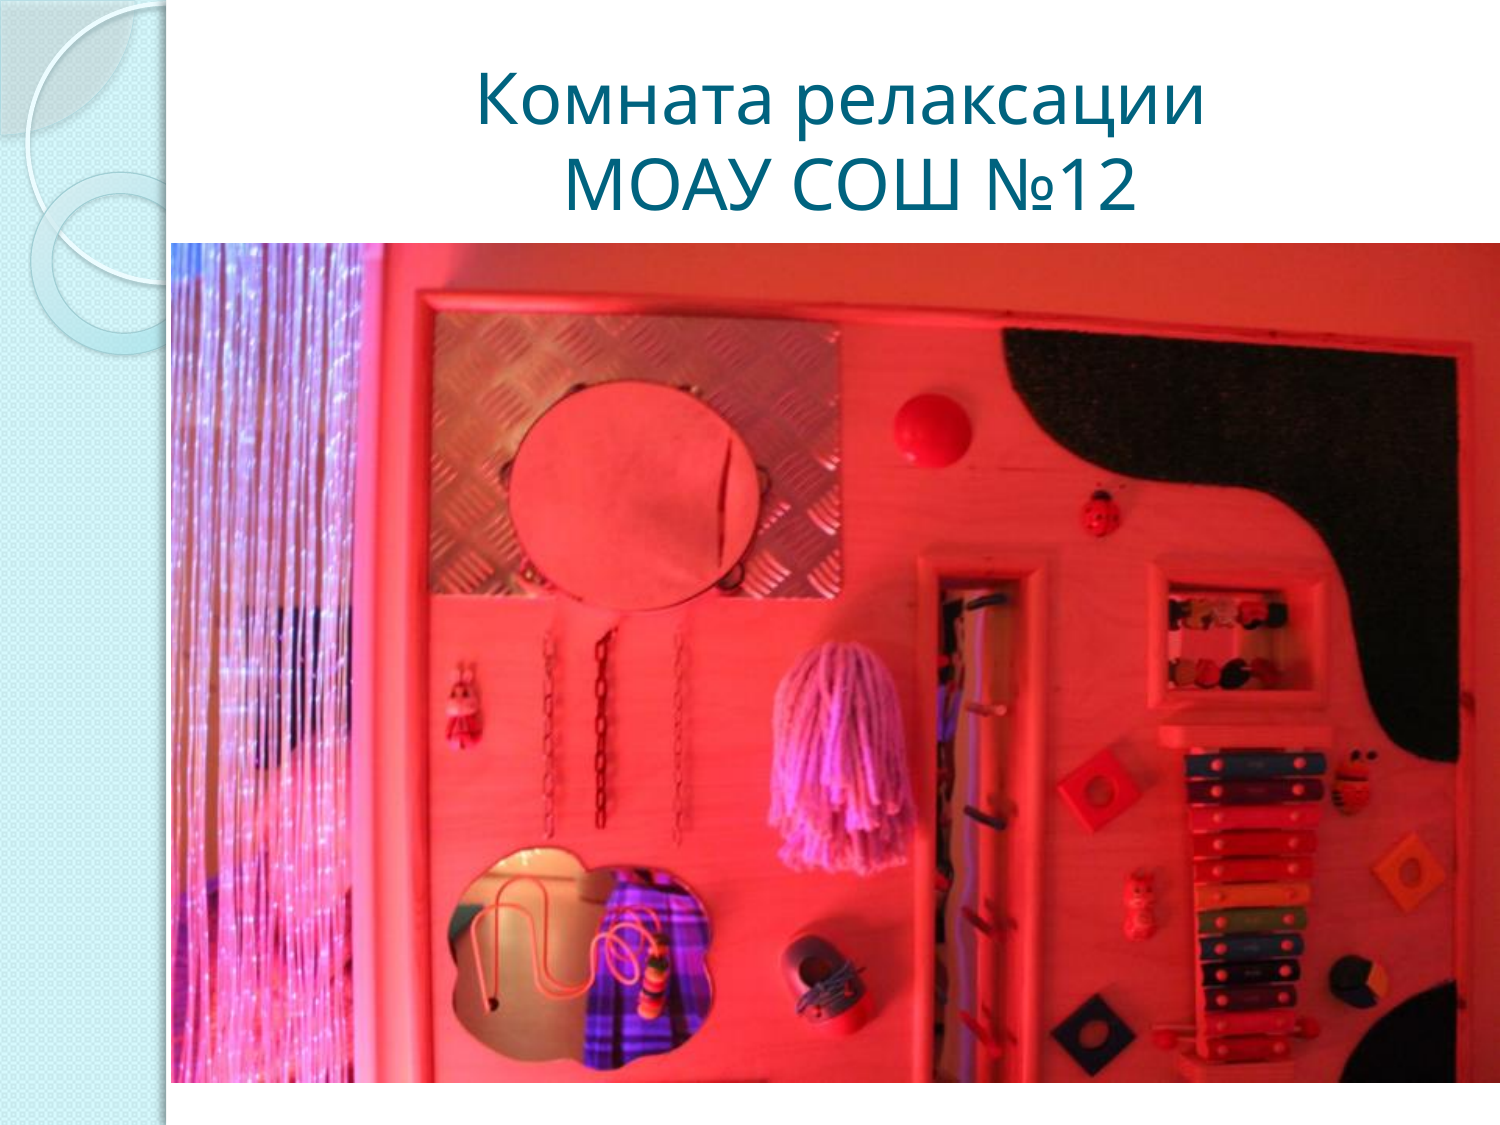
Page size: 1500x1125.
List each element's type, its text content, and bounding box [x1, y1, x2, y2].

title Комната релаксации МОАУ СОШ №12 [235, 45, 1466, 233]
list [170, 243, 1500, 1083]
